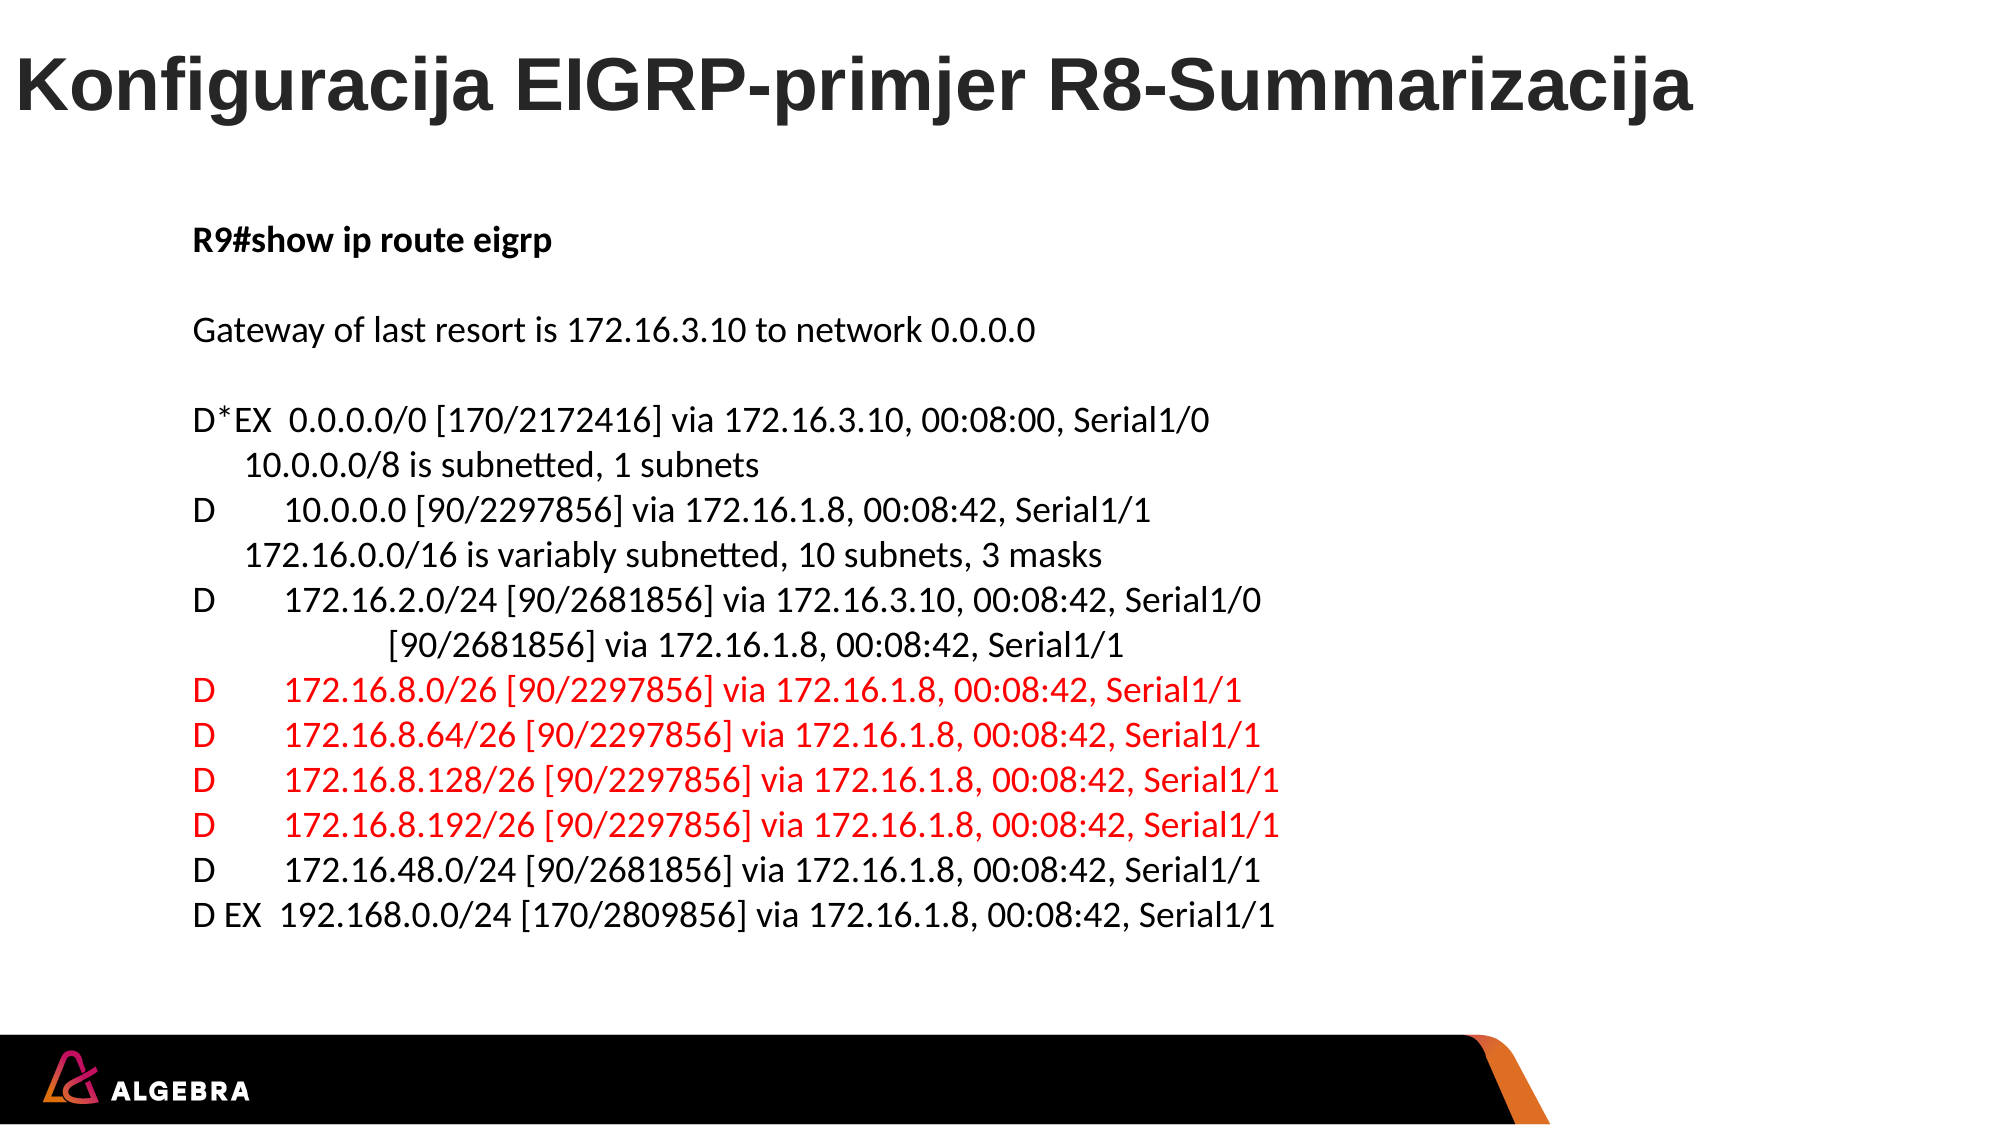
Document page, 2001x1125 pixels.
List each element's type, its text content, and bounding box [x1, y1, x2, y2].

text_box R9#show ip route eigrp Gateway of last resort is 172.16.3.10 to network 0.0.0.0 D*EX 0.0.0.0/0 [170/2172416] via 172.16.3.10, 00:08:00, Serial1/0 10.0.0.0/8 is subnetted, 1 subnets D 10.0.0.0 [90/2297856] via 172.16.1.8, 00:08:42, Serial1/1 172.16.0.0/16 is variably subnetted, 10 subnets, 3 masks D 172.16.2.0/24 [90/2681856] via 172.16.3.10, 00:08:42, Serial1/0 [90/2681856] via 172.16.1.8, 00:08:42, Serial1/1 D 172.16.8.0/26 [90/2297856] via 172.16.1.8, 00:08:42, Serial1/1 D 172.16.8.64/26 [90/2297856] via 172.16.1.8, 00:08:42, Serial1/1 D 172.16.8.128/26 [90/2297856] via 172.16.1.8, 00:08:42, Serial1/1 D 172.16.8.192/26 [90/2297856] via 172.16.1.8, 00:08:42, Serial1/1 D 172.16.48.0/24 [90/2681856] via 172.16.1.8, 00:08:42, Serial1/1 D EX 192.168.0.0/24 [170/2809856] via 172.16.1.8, 00:08:42, Serial1/1 [177, 207, 1678, 942]
picture [0, 1034, 1733, 1125]
title Konfiguracija EIGRP-primjer R8-Summarizacija [0, 0, 1783, 177]
